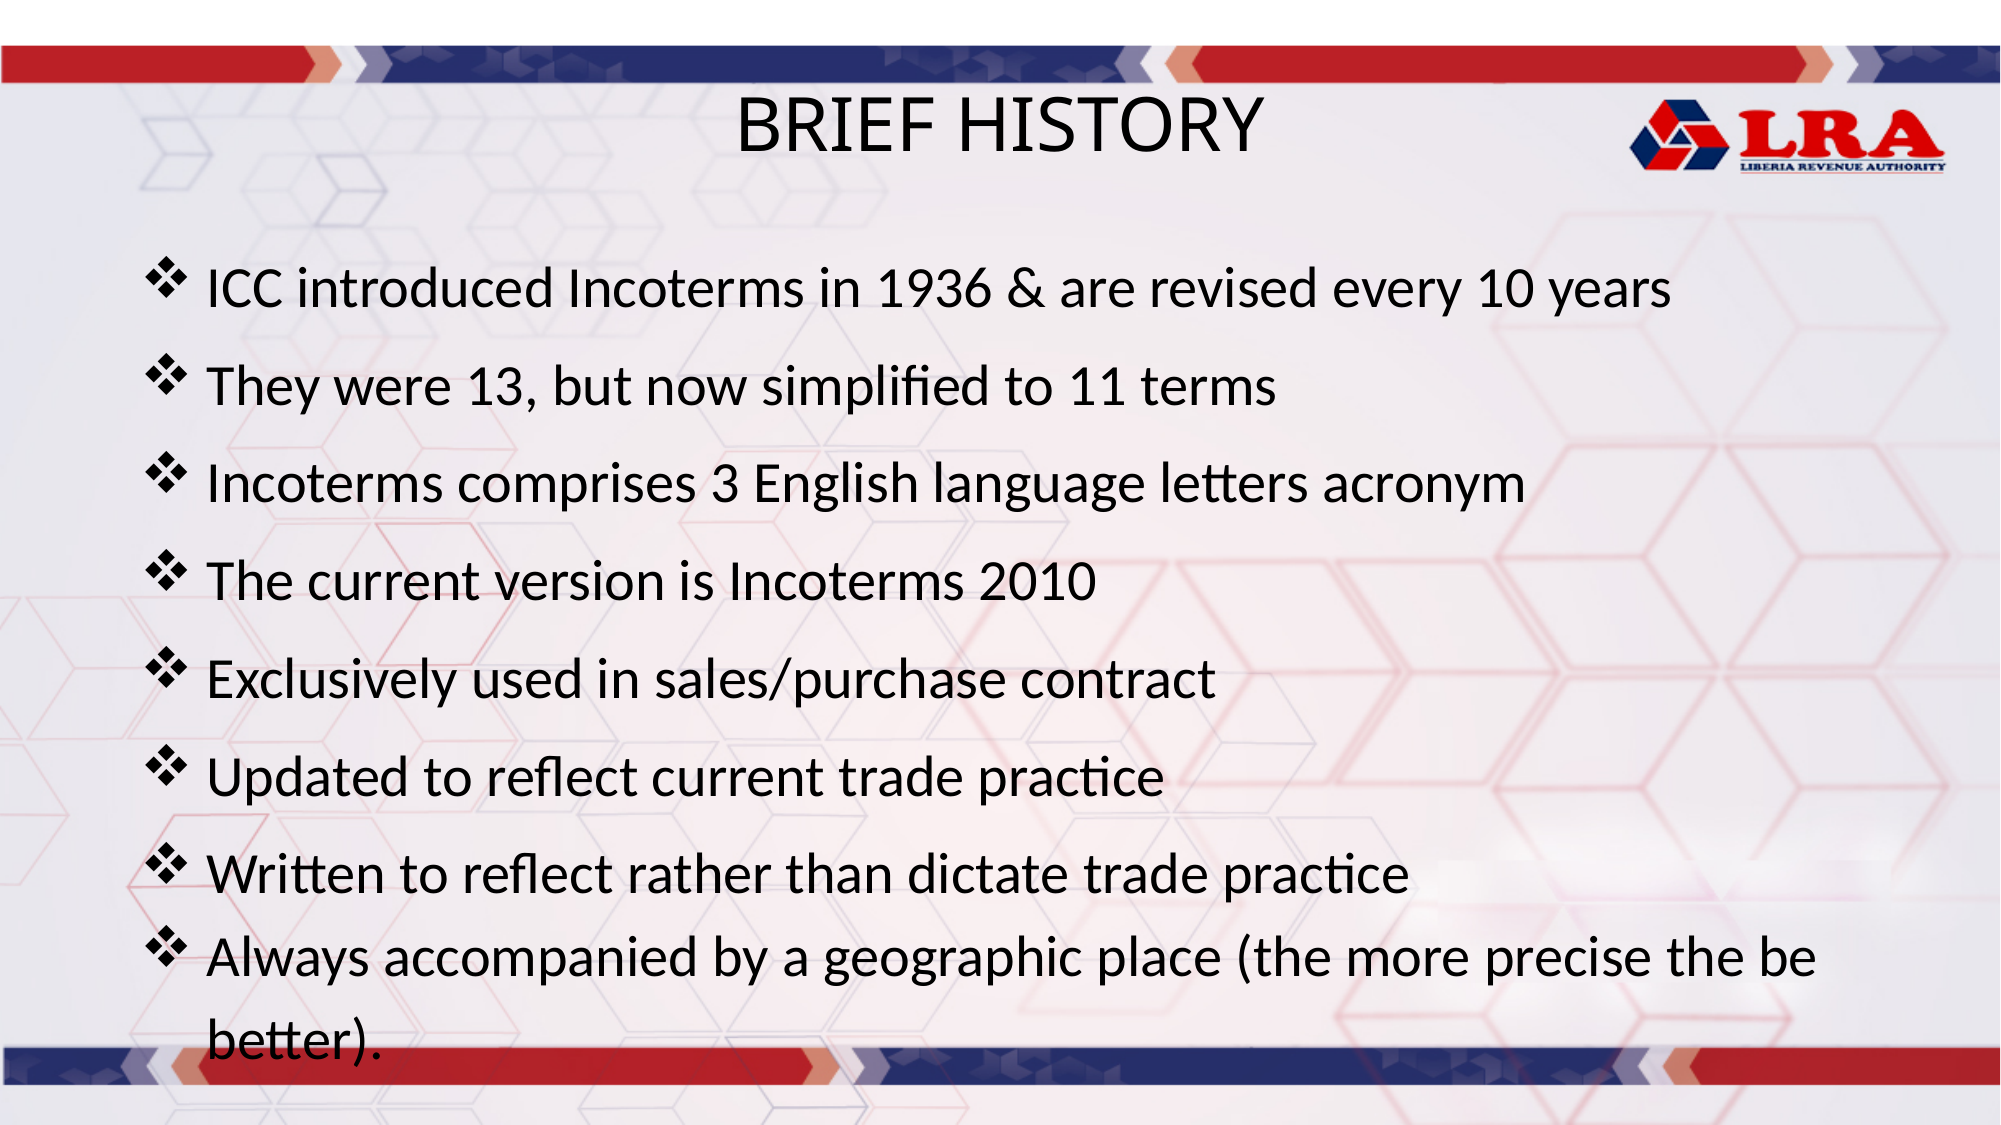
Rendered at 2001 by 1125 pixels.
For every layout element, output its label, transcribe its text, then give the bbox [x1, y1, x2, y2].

list ICC introduced Incoterms in 1936 & are revised every 10 years They were 13, but now simplified to 11 terms Incoterms comprises 3 English language letters acronym The current version is Incoterms 2010 Exclusively used in sales/purchase contract Updated to reflect current trade practice Written to reflect rather than dictate trade practice Always accompanied by a geographic place (the more precise the be better). [125, 234, 1851, 1106]
title BRIEF HISTORY [137, 59, 1863, 196]
picture [0, 0, 2001, 1125]
